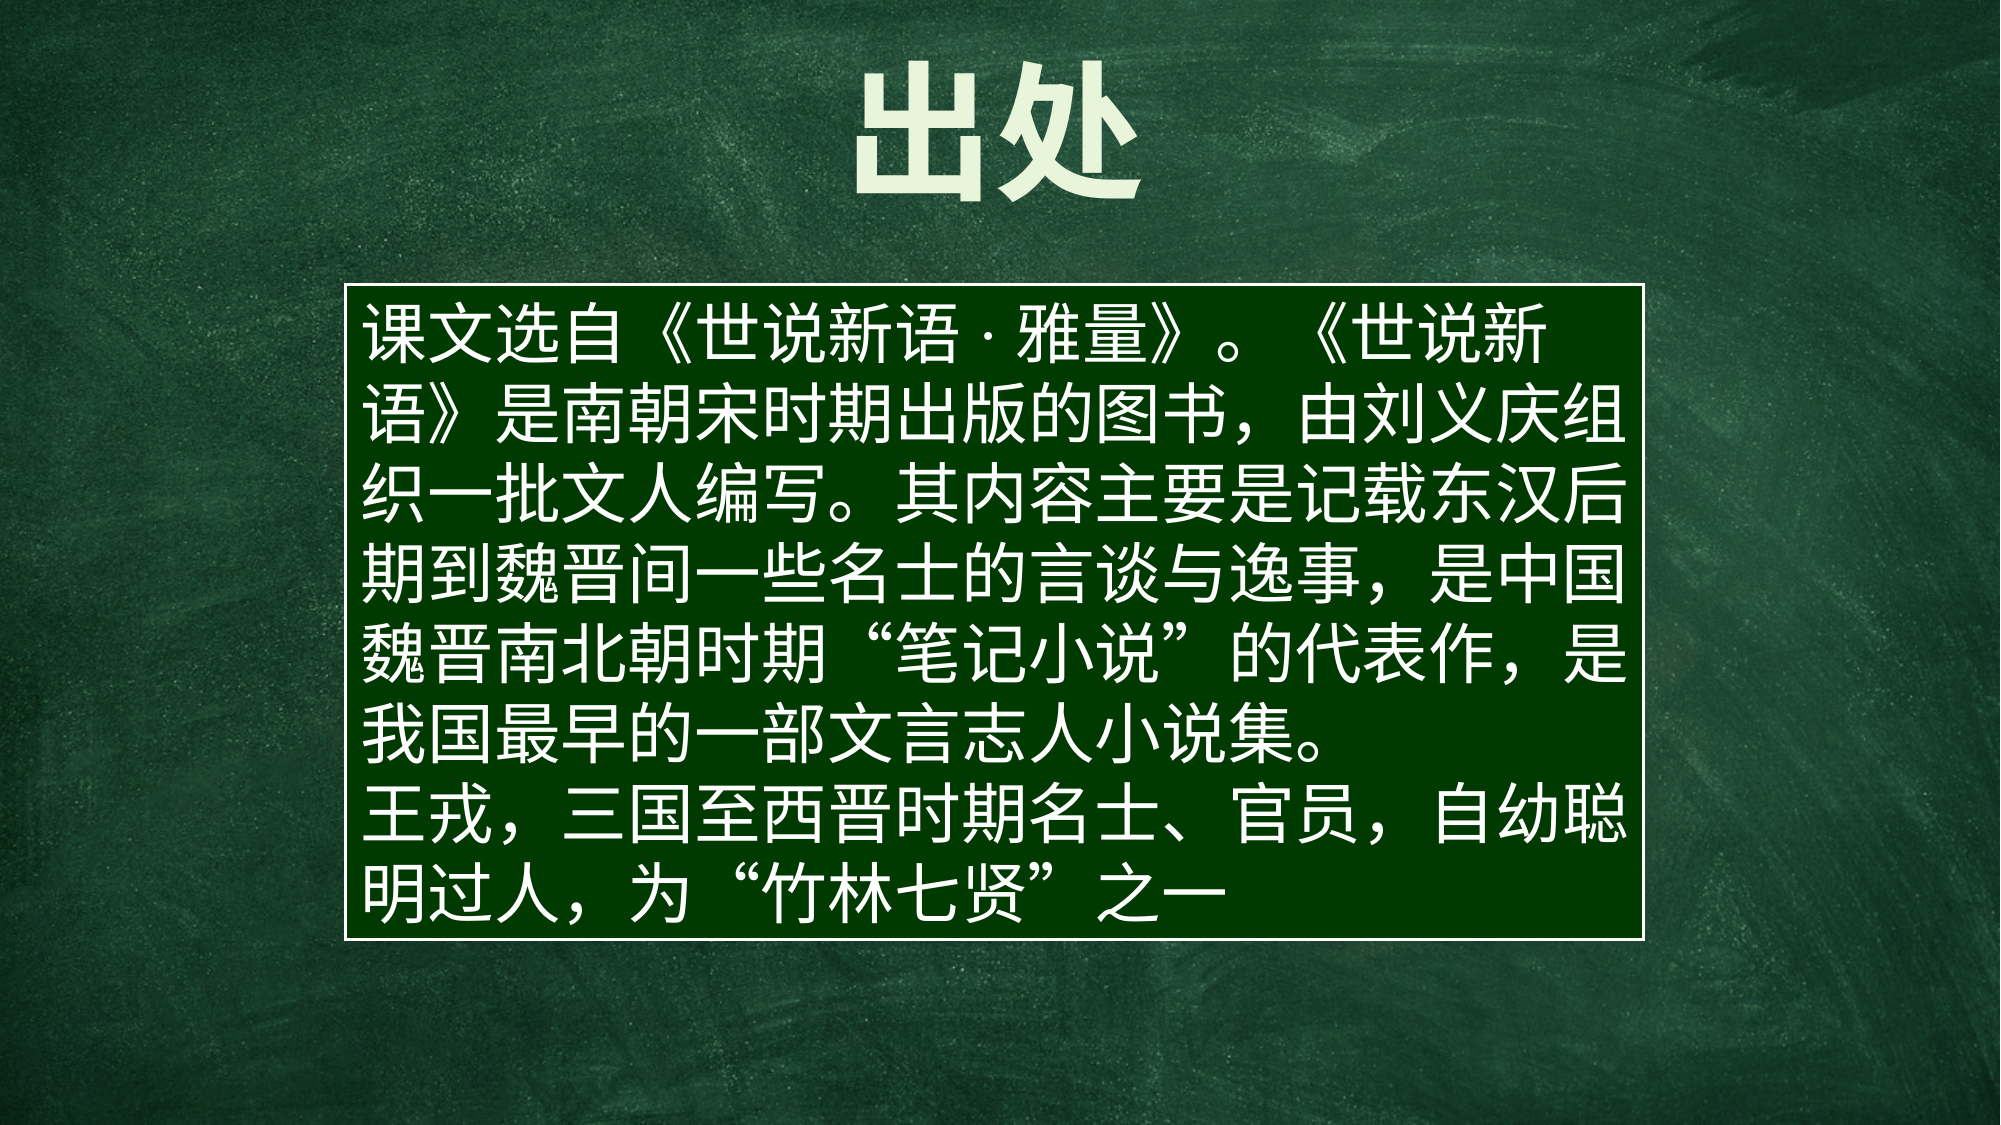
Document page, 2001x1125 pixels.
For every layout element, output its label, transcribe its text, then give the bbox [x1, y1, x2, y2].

text_box 出处 [829, 30, 1160, 226]
picture [0, 0, 2000, 1125]
text_box 课文选自《世说新语·雅量》。《世说新语》是南朝宋时期出版的图书，由刘义庆组织一批文人编写。其内容主要是记载东汉后期到魏晋间一些名士的言谈与逸事，是中国魏晋南北朝时期“笔记小说”的代表作，是我国最早的一部文言志人小说集。 王戎，三国至西晋时期名士、官员，自幼聪明过人，为“竹林七贤”之一 [344, 283, 1645, 941]
